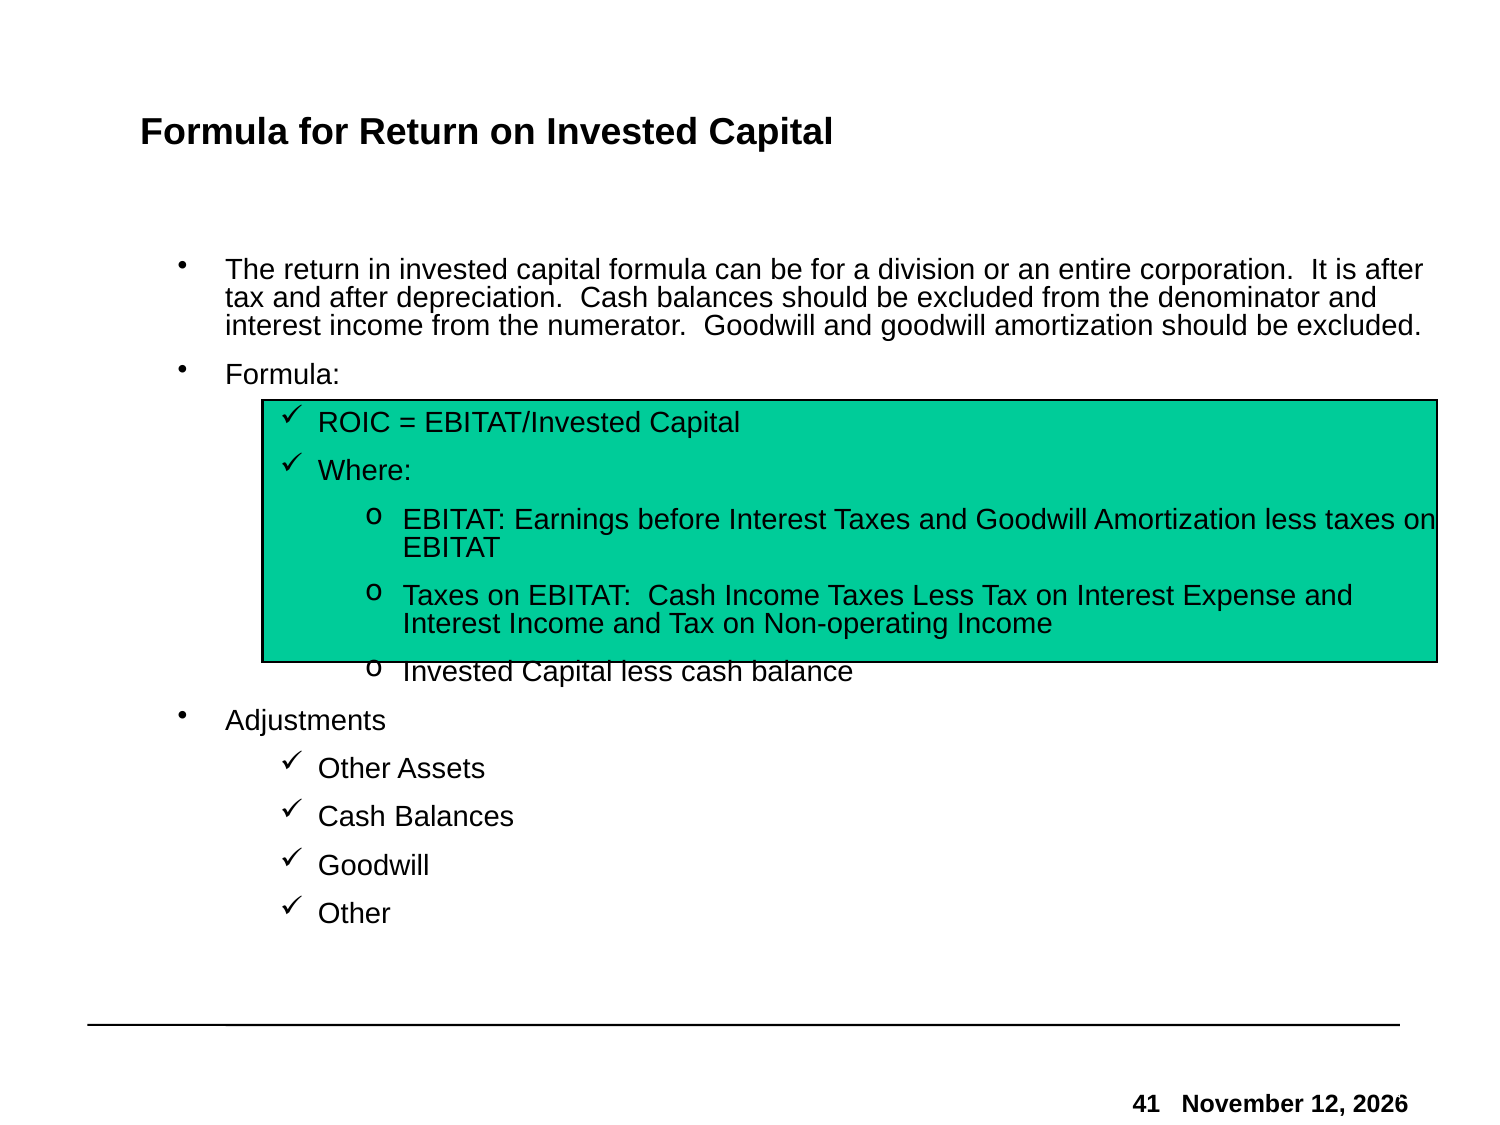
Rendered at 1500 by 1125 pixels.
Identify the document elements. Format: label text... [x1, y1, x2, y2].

title Formula for Return on Invested Capital [124, 99, 1401, 226]
list The return in invested capital formula can be for a division or an entire corporation. It is after tax and after depreciation. Cash balances should be excluded from the denominator and interest income from the numerator. Goodwill and goodwill amortization should be excluded. Formula: ROIC = EBITAT/Invested Capital Where: EBITAT: Earnings before Interest Taxes and Goodwill Amortization less taxes on EBITAT Taxes on EBITAT: Cash Income Taxes Less Tax on Interest Expense and Interest Income and Tax on Non-operating Income Invested Capital less cash balance Adjustments Other Assets Cash Balances Goodwill Other [162, 249, 1463, 1013]
